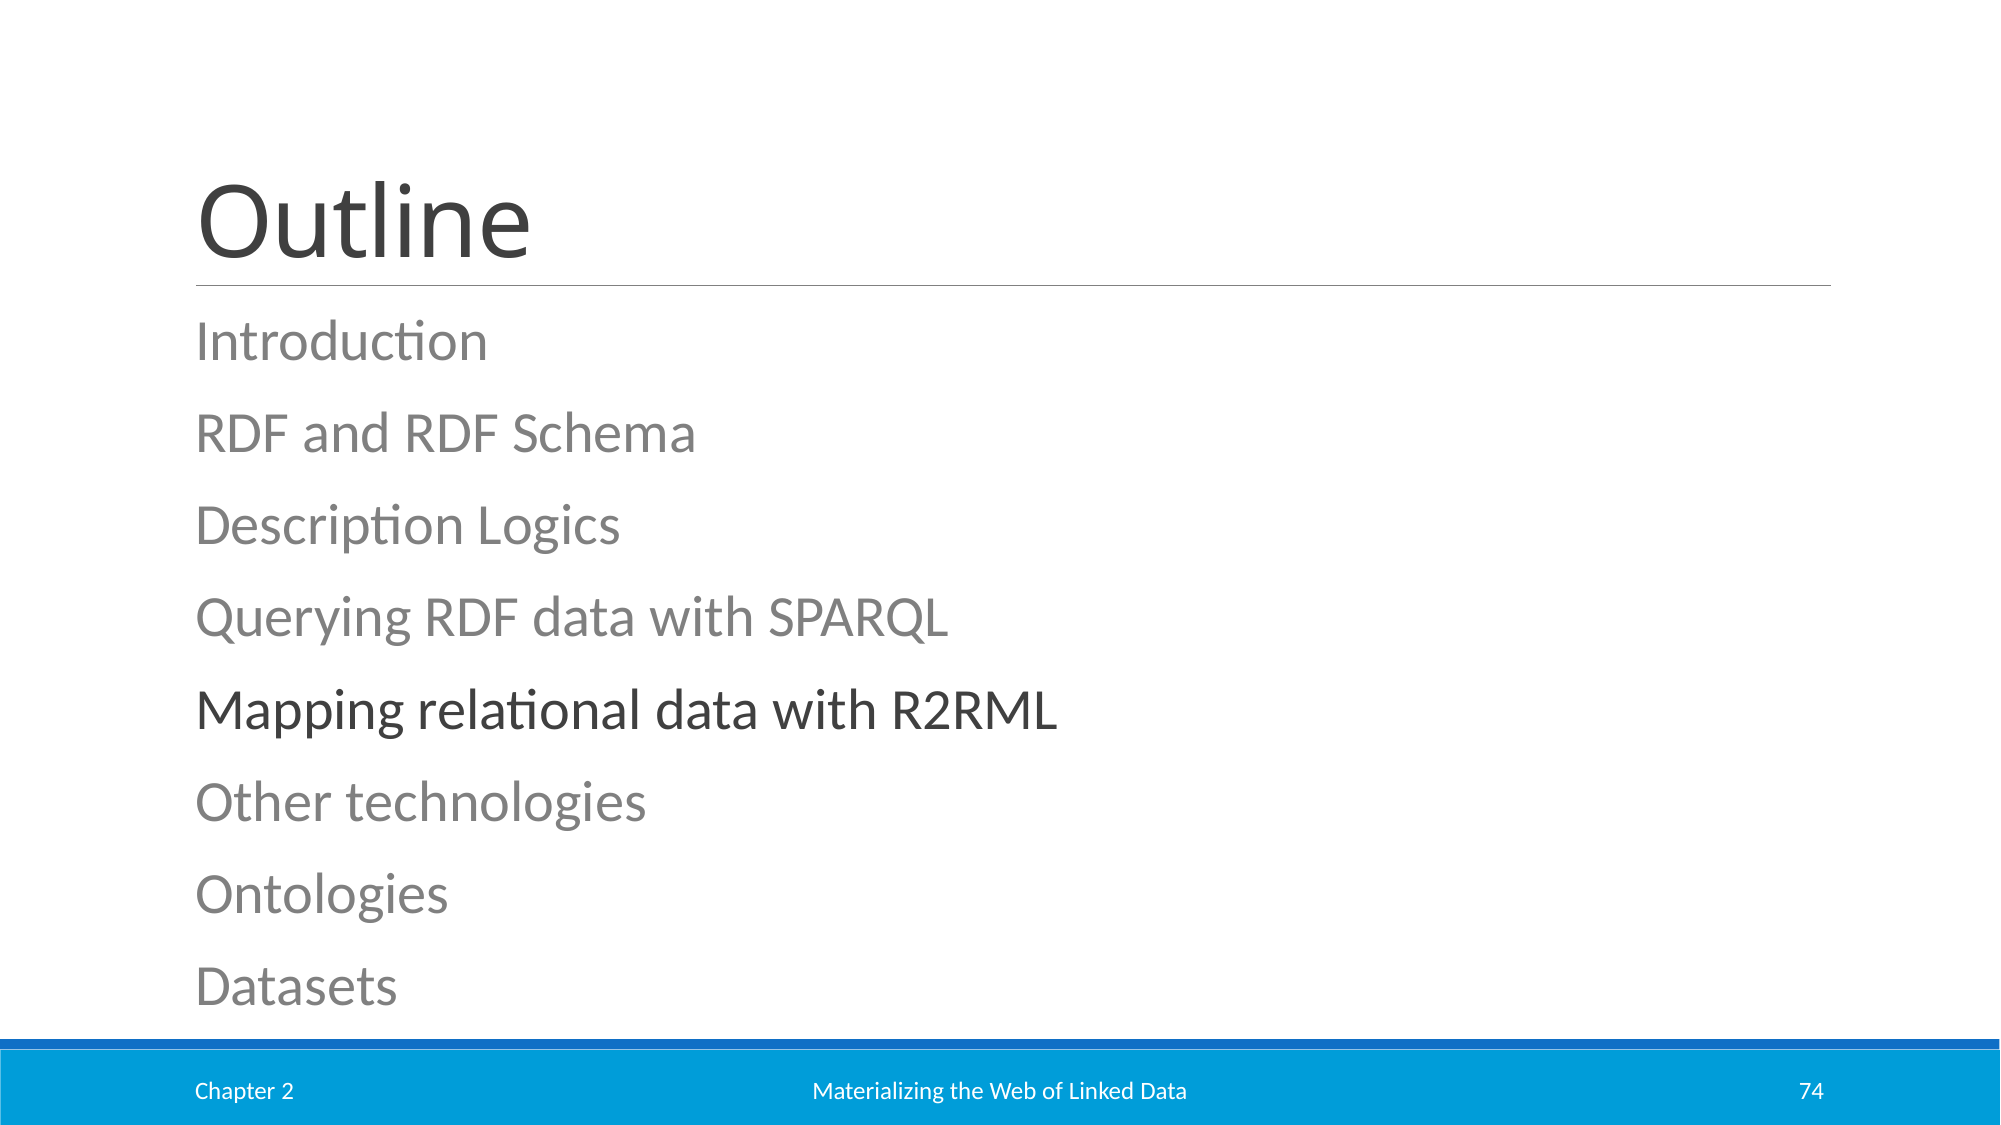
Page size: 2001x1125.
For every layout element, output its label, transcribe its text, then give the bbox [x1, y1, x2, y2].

footer Materializing the Web of Linked Data [604, 1059, 1396, 1120]
slide_number Chapter 2 [180, 1059, 586, 1120]
title Outline [180, 47, 1830, 285]
list Introduction RDF and RDF Schema Description Logics Querying RDF data with SPARQL Mapping relational data with R2RML Other technologies Ontologies Datasets [180, 302, 1830, 963]
slide_number 74 [1624, 1059, 1840, 1120]
